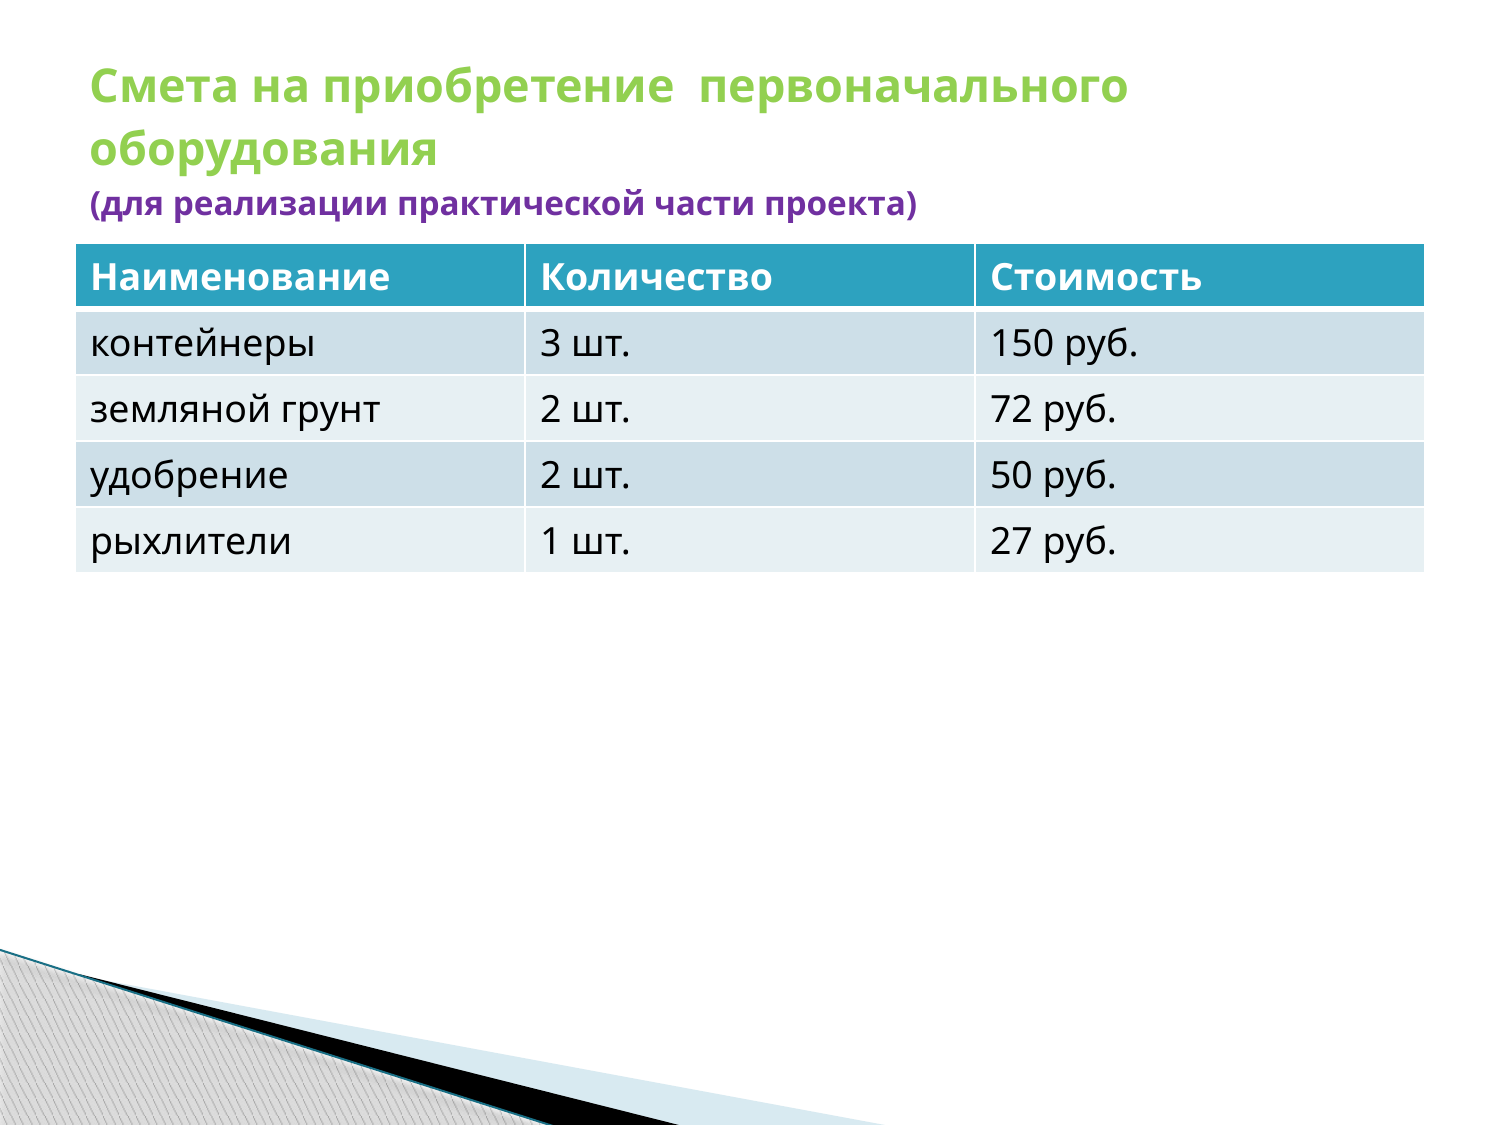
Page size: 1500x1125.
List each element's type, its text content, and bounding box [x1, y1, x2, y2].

table_cell рыхлители [76, 508, 524, 572]
table_cell 150 руб. [976, 312, 1424, 374]
table_header Наименование [76, 244, 524, 306]
table_cell земляной грунт [76, 376, 524, 440]
table_cell удобрение [76, 442, 524, 506]
table_header Количество [526, 244, 974, 306]
table_cell 27 руб. [976, 508, 1424, 572]
table_cell 2 шт. [526, 442, 974, 506]
table_cell 3 шт. [526, 312, 974, 374]
table_cell 2 шт. [526, 376, 974, 440]
title Смета на приобретение первоначального оборудования (для реализации практической части проекта) [75, 45, 1425, 233]
table_cell 50 руб. [976, 442, 1424, 506]
table_header Стоимость [976, 244, 1424, 306]
table_cell 72 руб. [976, 376, 1424, 440]
table_cell 1 шт. [526, 508, 974, 572]
table_cell контейнеры [76, 312, 524, 374]
